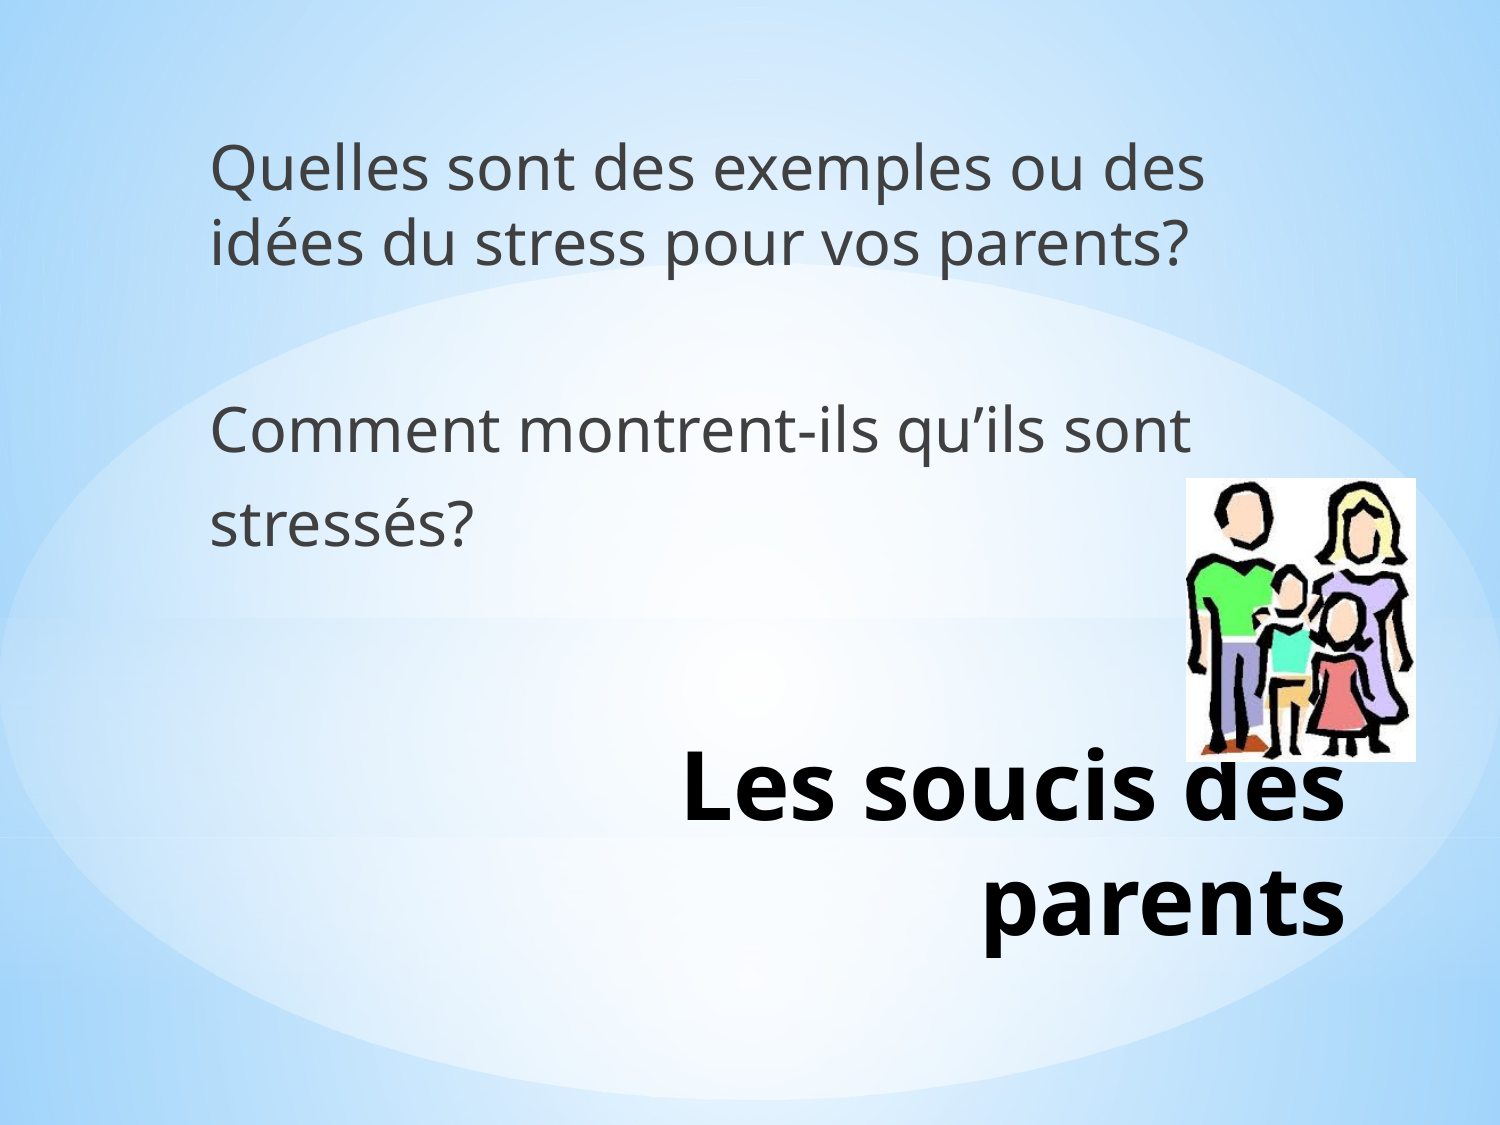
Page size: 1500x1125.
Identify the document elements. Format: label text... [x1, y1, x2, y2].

picture [1186, 478, 1416, 762]
list Quelles sont des exemples ou des idées du stress pour vos parents? Comment montrent-ils qu’ils sont stressés? [187, 120, 1238, 690]
title Les soucis des parents [294, 717, 1363, 905]
